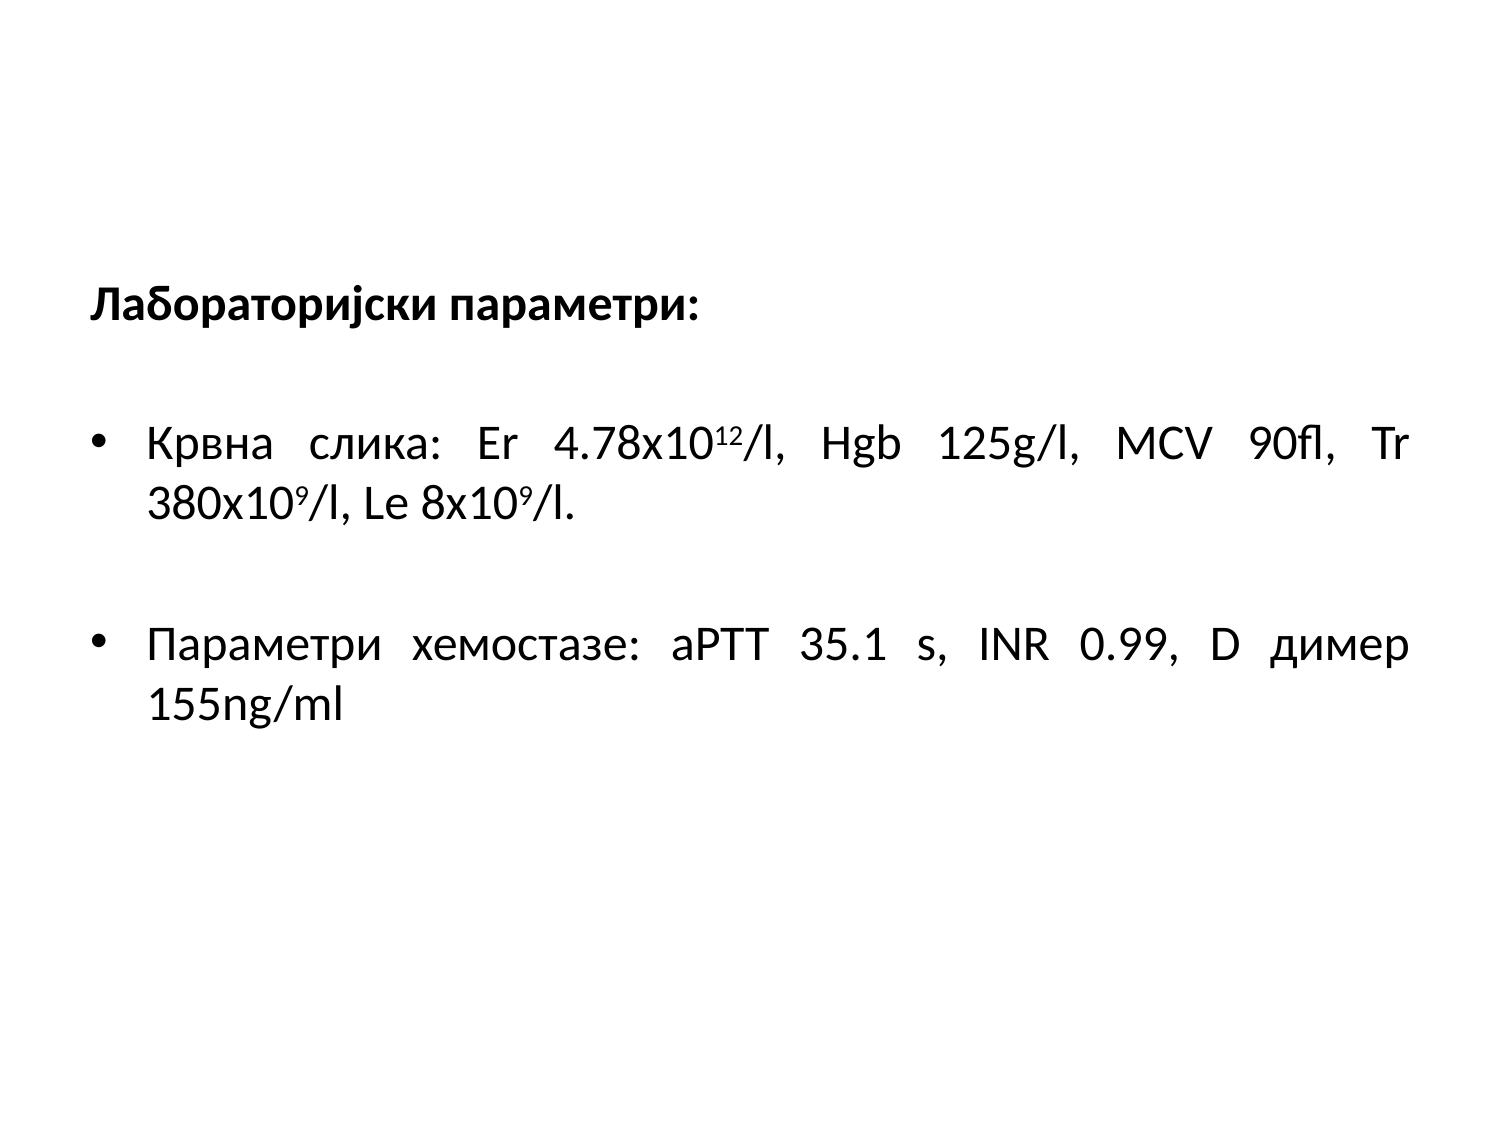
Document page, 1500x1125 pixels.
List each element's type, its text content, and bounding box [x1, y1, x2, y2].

list Лабораторијски параметри: Крвна слика: Еr 4.78x1012/l, Hgb 125g/l, МCV 90fl, Tr 380x109/l, Le 8x109/l. Параметри хемостазе: aPTT 35.1 s, INR 0.99, D димер 155ng/ml [75, 262, 1425, 1005]
